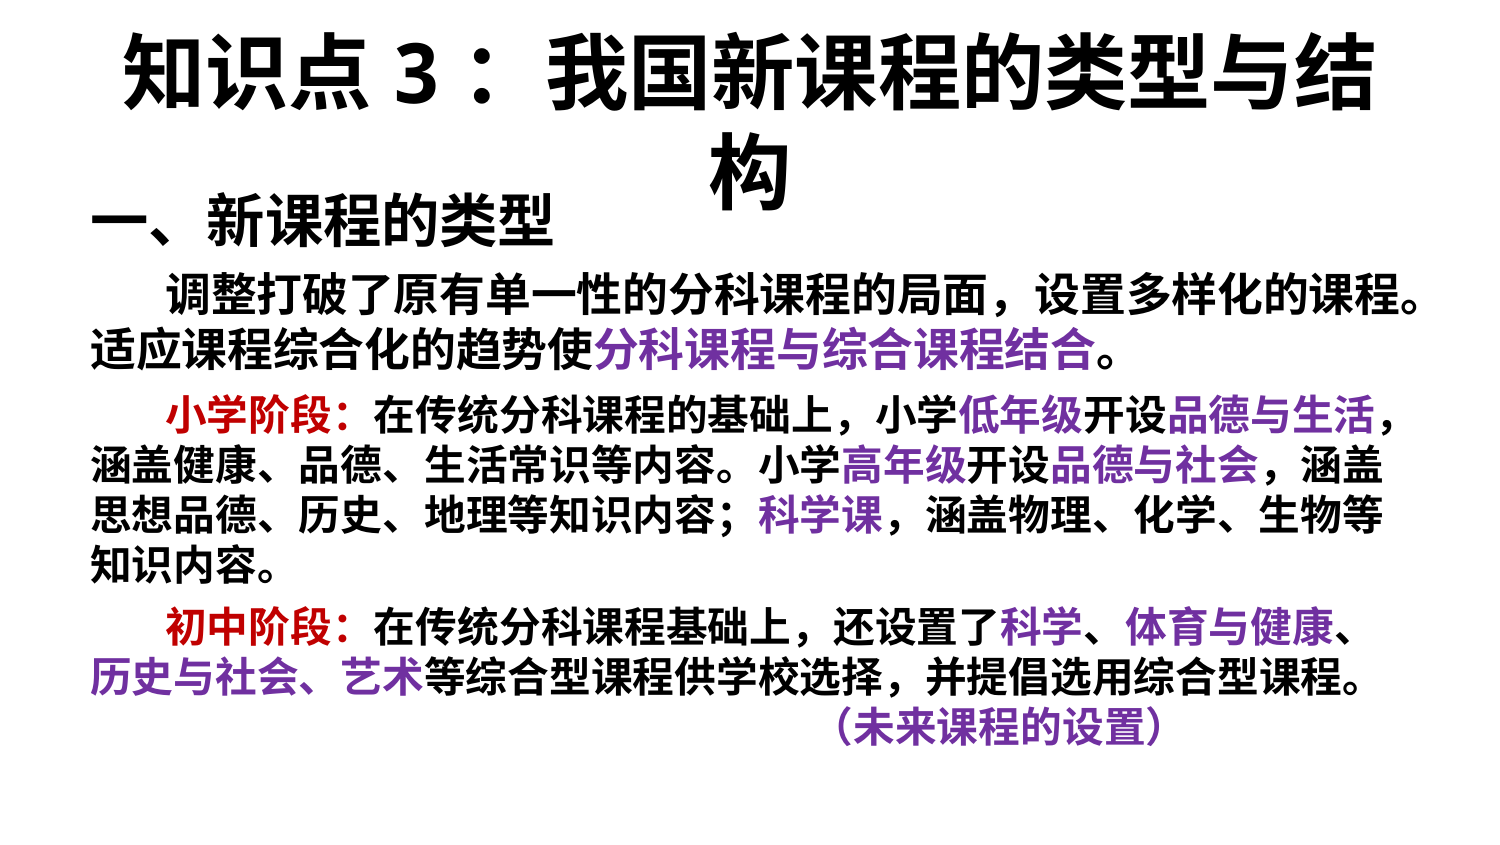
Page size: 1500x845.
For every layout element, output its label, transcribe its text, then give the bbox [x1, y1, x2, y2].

title 知识点3：我国新课程的类型与结构 [74, 49, 1426, 189]
list 一、新课程的类型 调整打破了原有单一性的分科课程的局面，设置多样化的课程。适应课程综合化的趋势使分科课程与综合课程结合。 小学阶段：在传统分科课程的基础上，小学低年级开设品德与生活，涵盖健康、品德、生活常识等内容。小学高年级开设品德与社会，涵盖思想品德、历史、地理等知识内容；科学课，涵盖物理、化学、生物等知识内容。 初中阶段：在传统分科课程基础上，还设置了科学、体育与健康、历史与社会、艺术等综合型课程供学校选择，并提倡选用综合型课程。 （未来课程的设置） [74, 189, 1426, 784]
